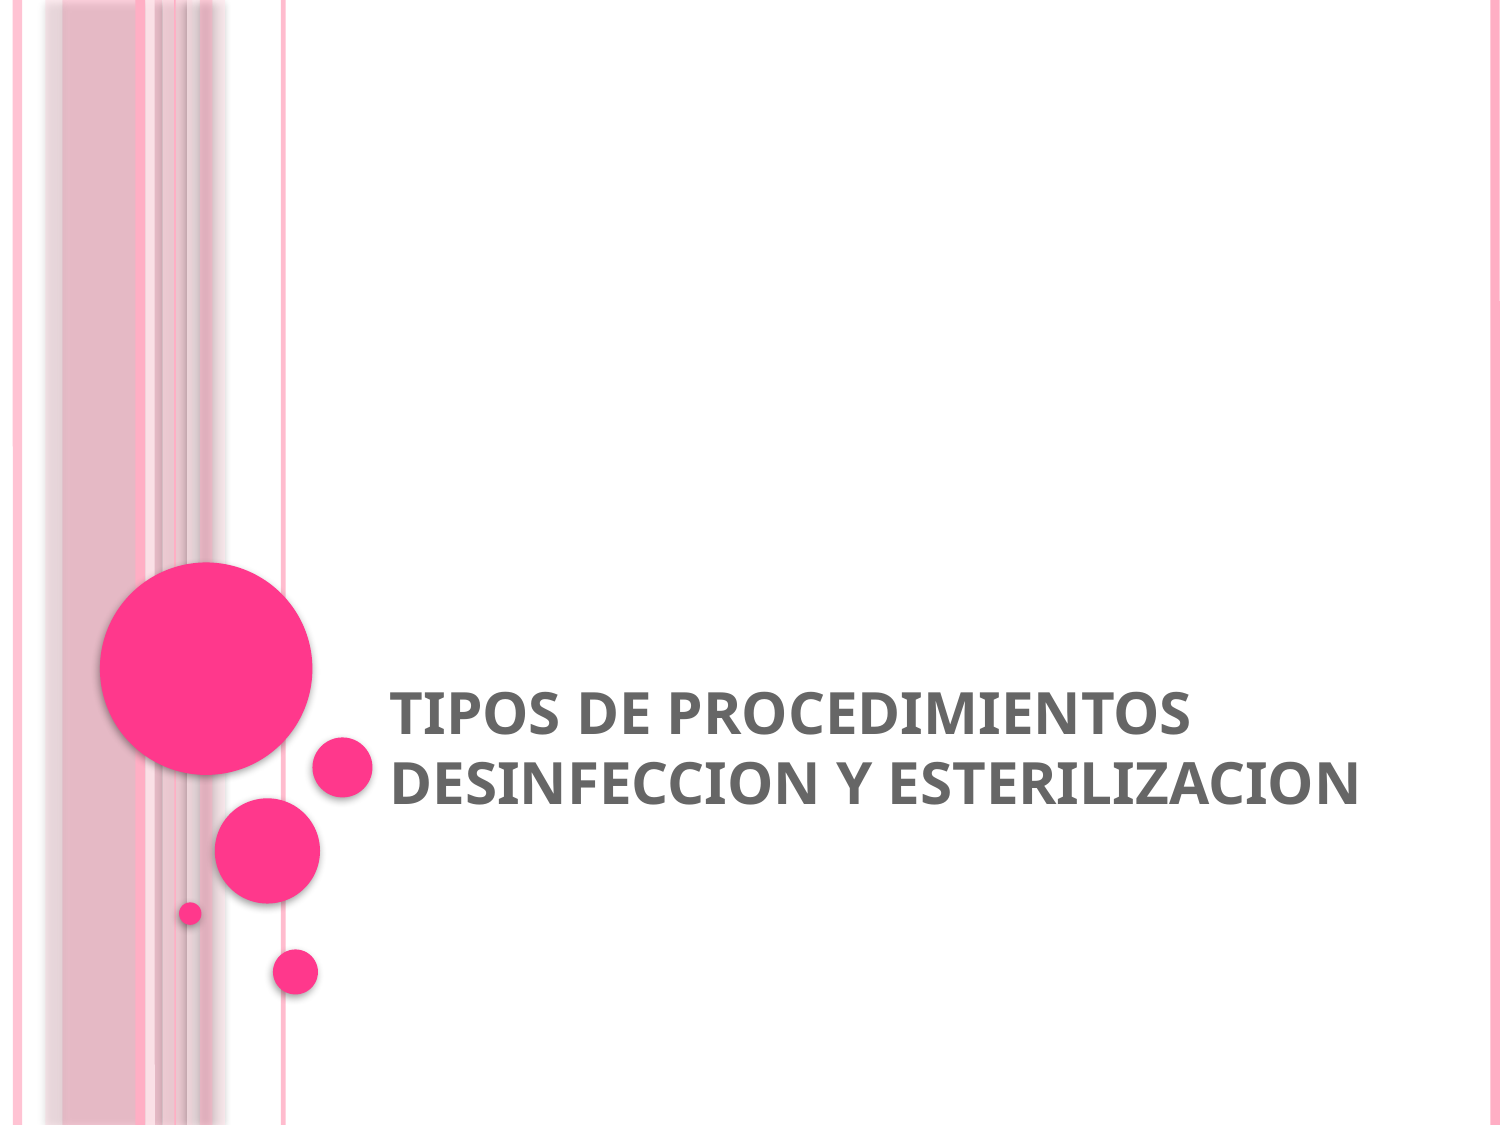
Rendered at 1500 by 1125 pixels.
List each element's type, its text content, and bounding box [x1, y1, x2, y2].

title TIPOS DE PROCEDIMIENTOS DESINFECCION Y ESTERILIZACION [375, 512, 1388, 824]
